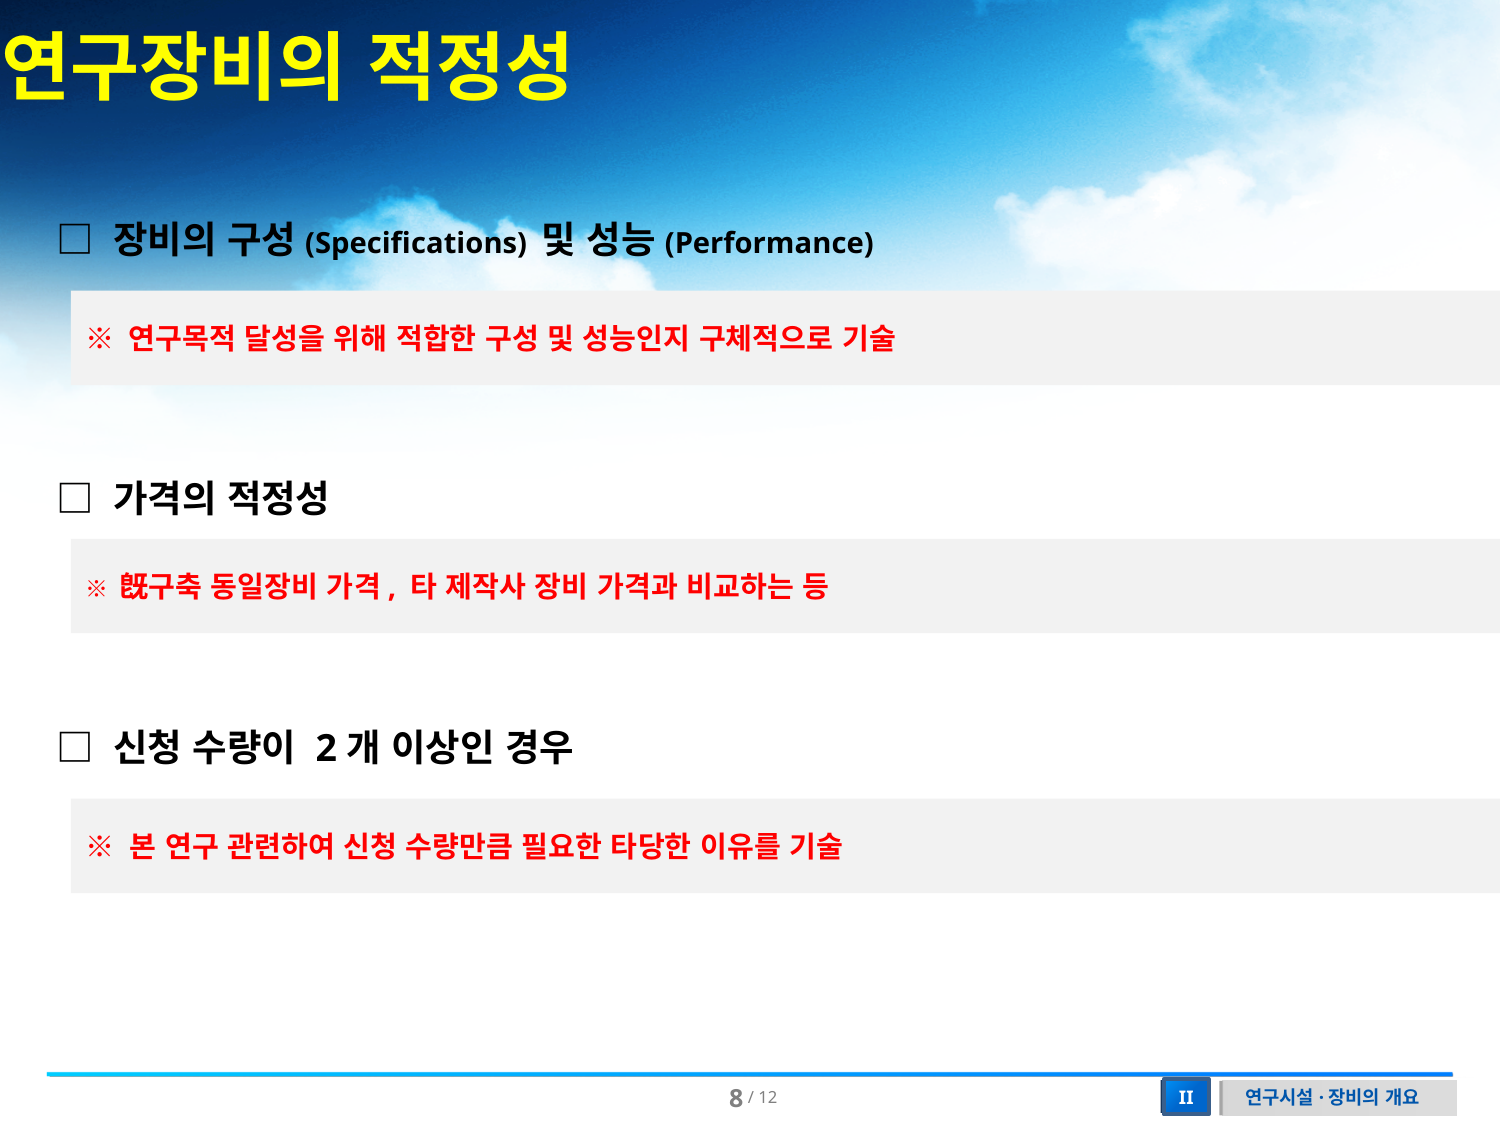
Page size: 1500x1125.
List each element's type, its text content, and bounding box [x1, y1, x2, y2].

picture [0, 1070, 1500, 1078]
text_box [1160, 1077, 1457, 1116]
text_box □ 가격의 적정성 [41, 467, 1436, 528]
text_box 연구장비의 적정성 [0, 12, 702, 117]
text_box ※ 旣구축 동일장비 가격, 타 제작사 장비 가격과 비교하는 등 [69, 537, 1500, 635]
text_box ※ 본 연구 관련하여 신청 수량만큼 필요한 타당한 이유를 기술 [69, 797, 1500, 895]
text_box □ 신청 수량이 2개 이상인 경우 [41, 716, 1436, 776]
text_box □ 장비의 구성(Specifications) 및 성능(Performance) [41, 208, 1436, 269]
picture [0, 0, 1500, 528]
text_box ※ 연구목적 달성을 위해 적합한 구성 및 성능인지 구체적으로 기술 [69, 289, 1500, 387]
